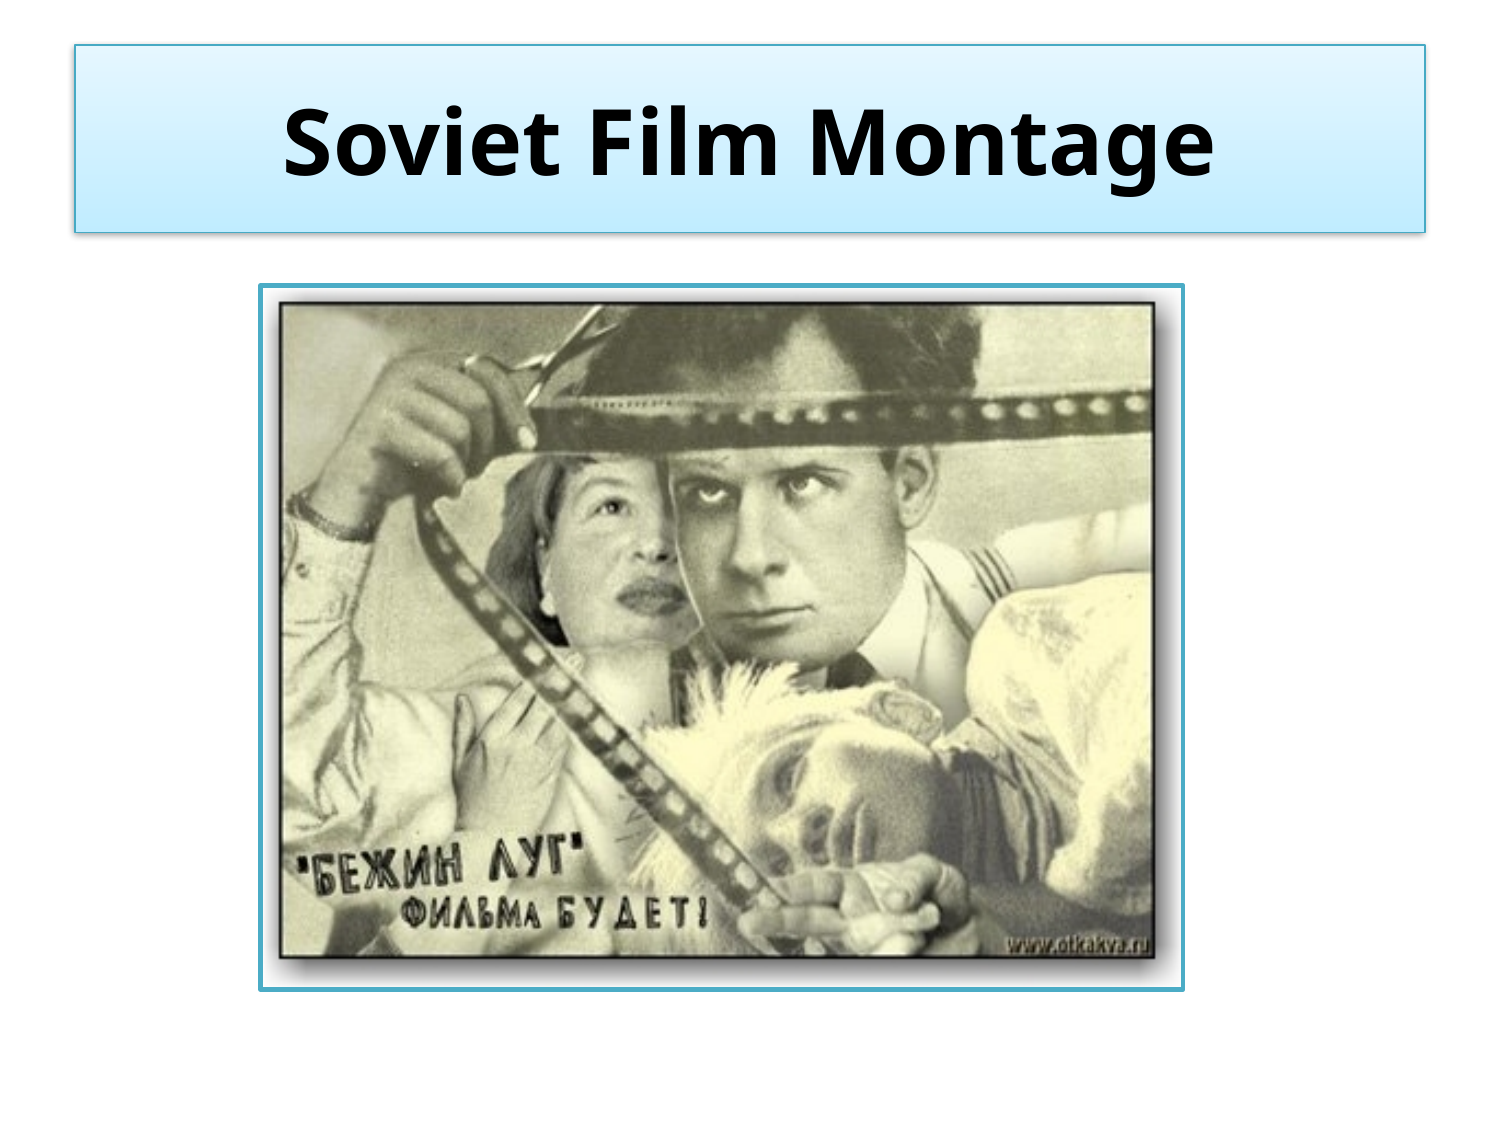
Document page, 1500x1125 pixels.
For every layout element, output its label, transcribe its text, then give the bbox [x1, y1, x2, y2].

text_box [737, 200, 1400, 538]
title Soviet Film Montage [74, 44, 1426, 233]
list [262, 287, 1182, 988]
